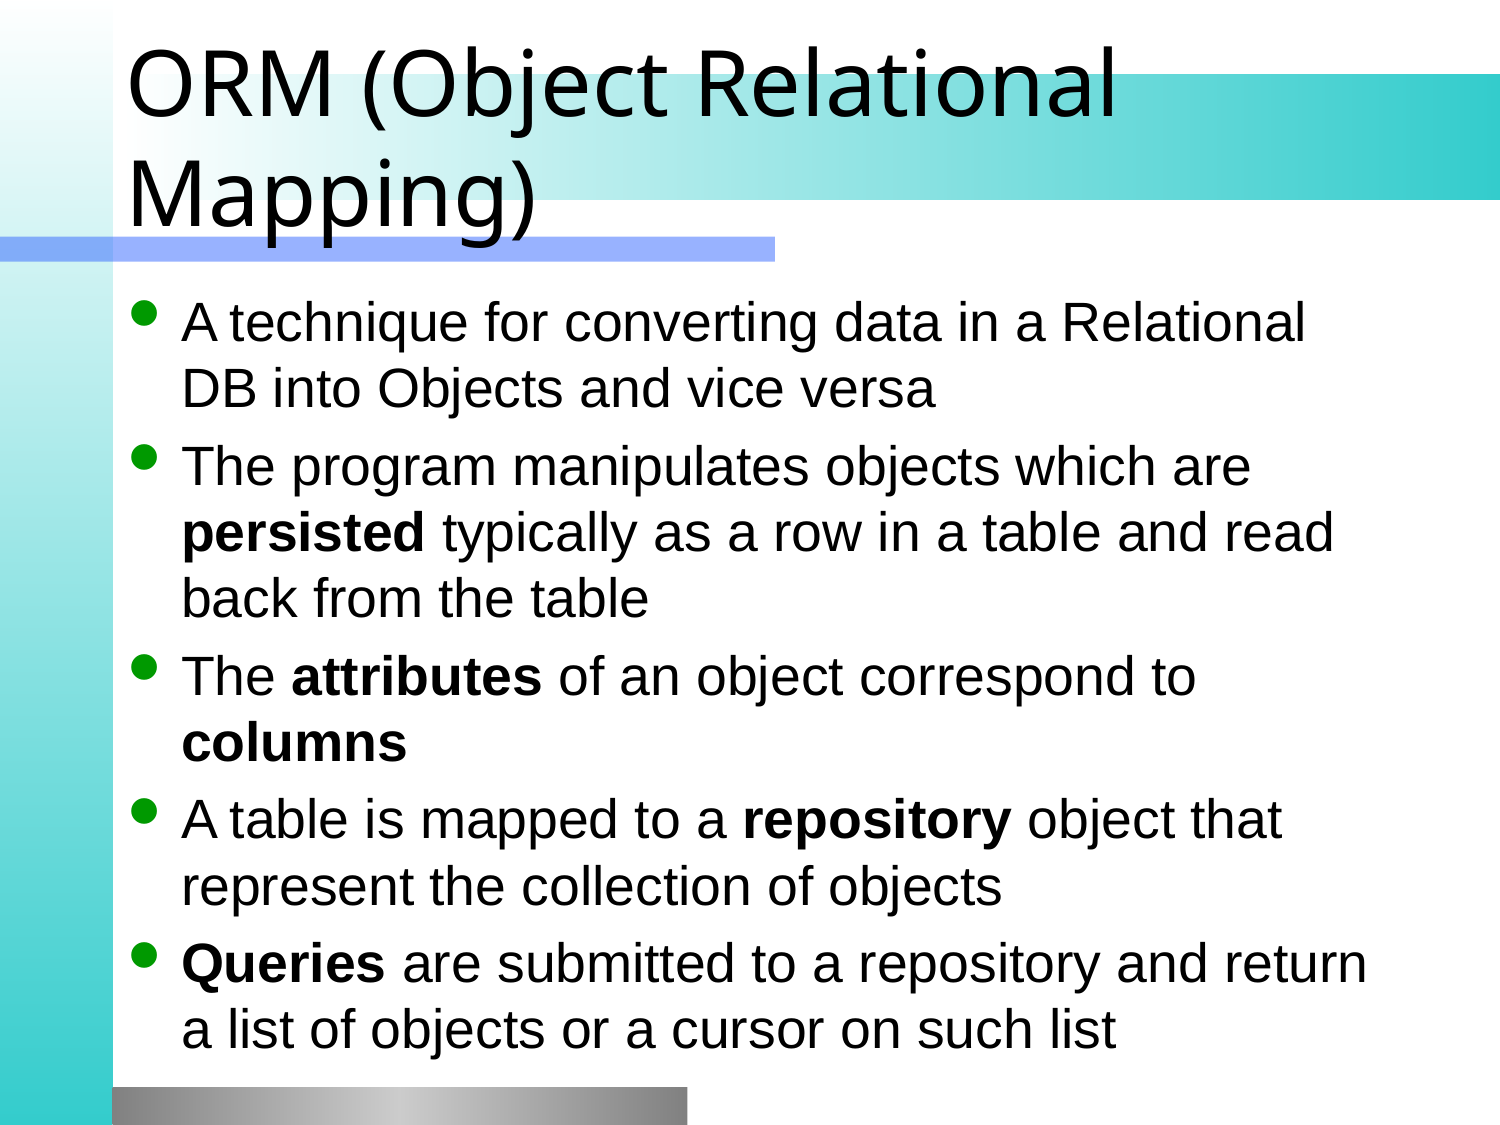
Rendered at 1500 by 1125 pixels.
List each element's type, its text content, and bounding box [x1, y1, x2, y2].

title ORM (Object Relational Mapping) [110, 40, 1386, 229]
list A technique for converting data in a Relational DB into Objects and vice versa The program manipulates objects which are persisted typically as a row in a table and read back from the table The attributes of an object correspond to columns A table is mapped to a repository object that represent the collection of objects Queries are submitted to a repository and return a list of objects or a cursor on such list [112, 278, 1388, 1073]
